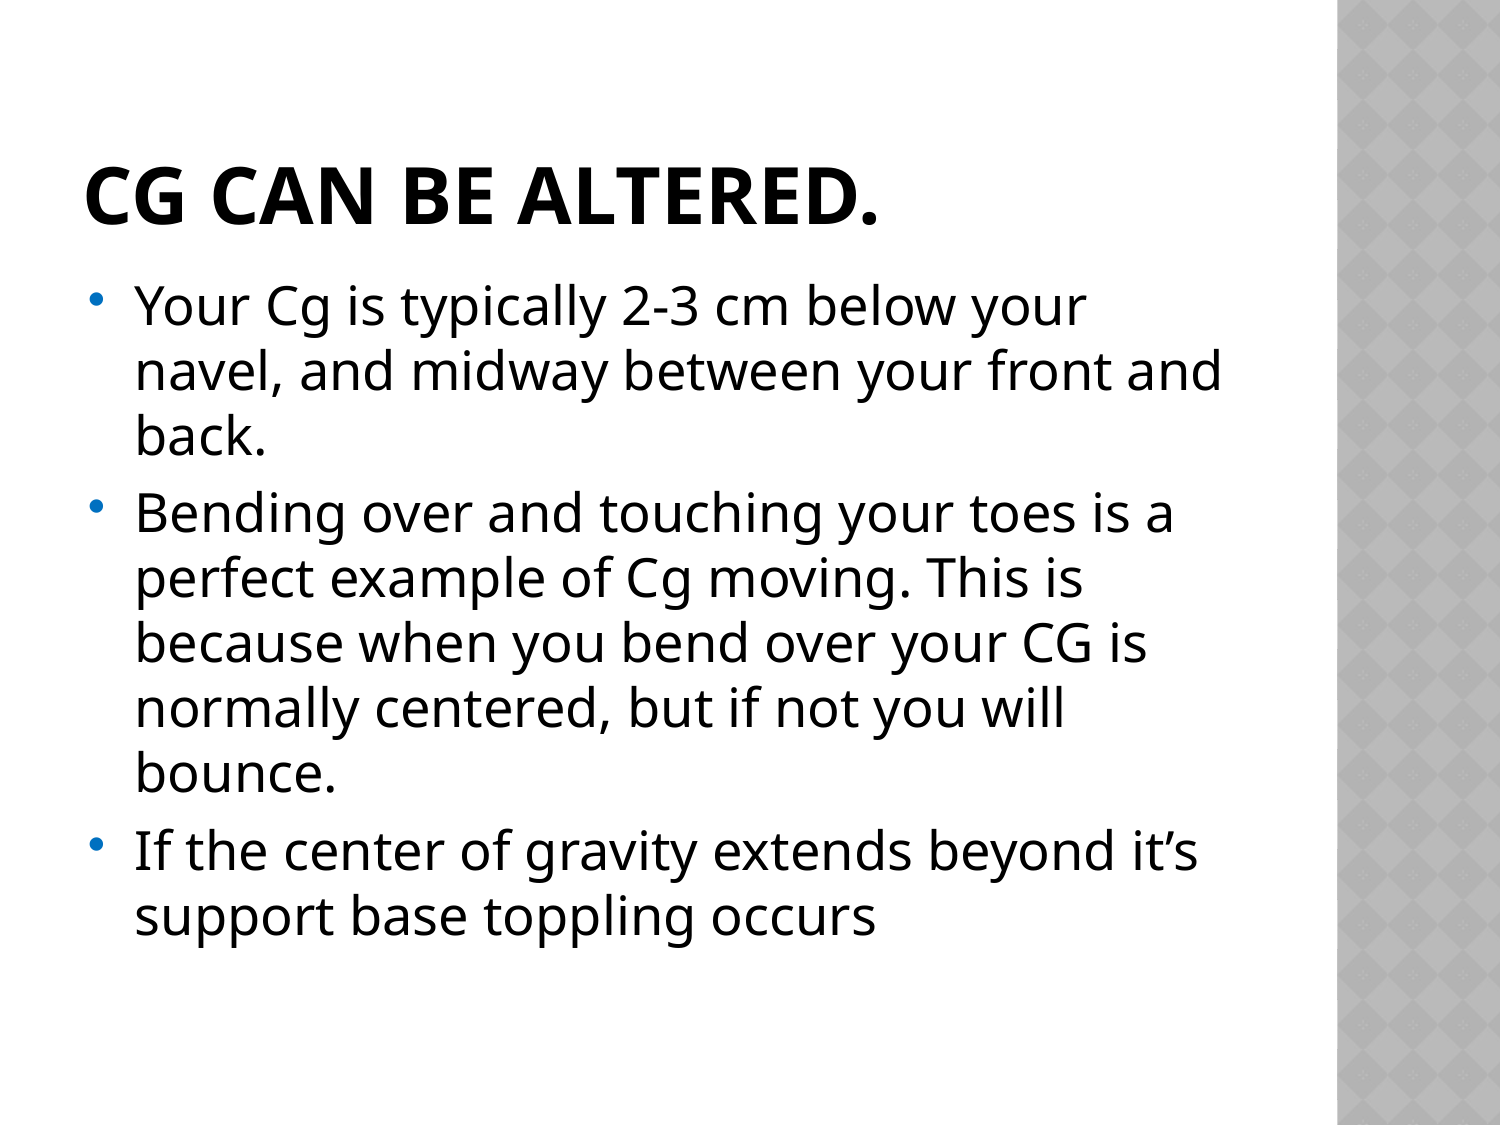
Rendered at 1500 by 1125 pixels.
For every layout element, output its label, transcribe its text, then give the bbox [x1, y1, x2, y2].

title CG can be altered. [75, 52, 1263, 240]
list Your Cg is typically 2-3 cm below your navel, and midway between your front and back. Bending over and touching your toes is a perfect example of Cg moving. This is because when you bend over your CG is normally centered, but if not you will bounce. If the center of gravity extends beyond it’s support base toppling occurs [75, 264, 1263, 1059]
